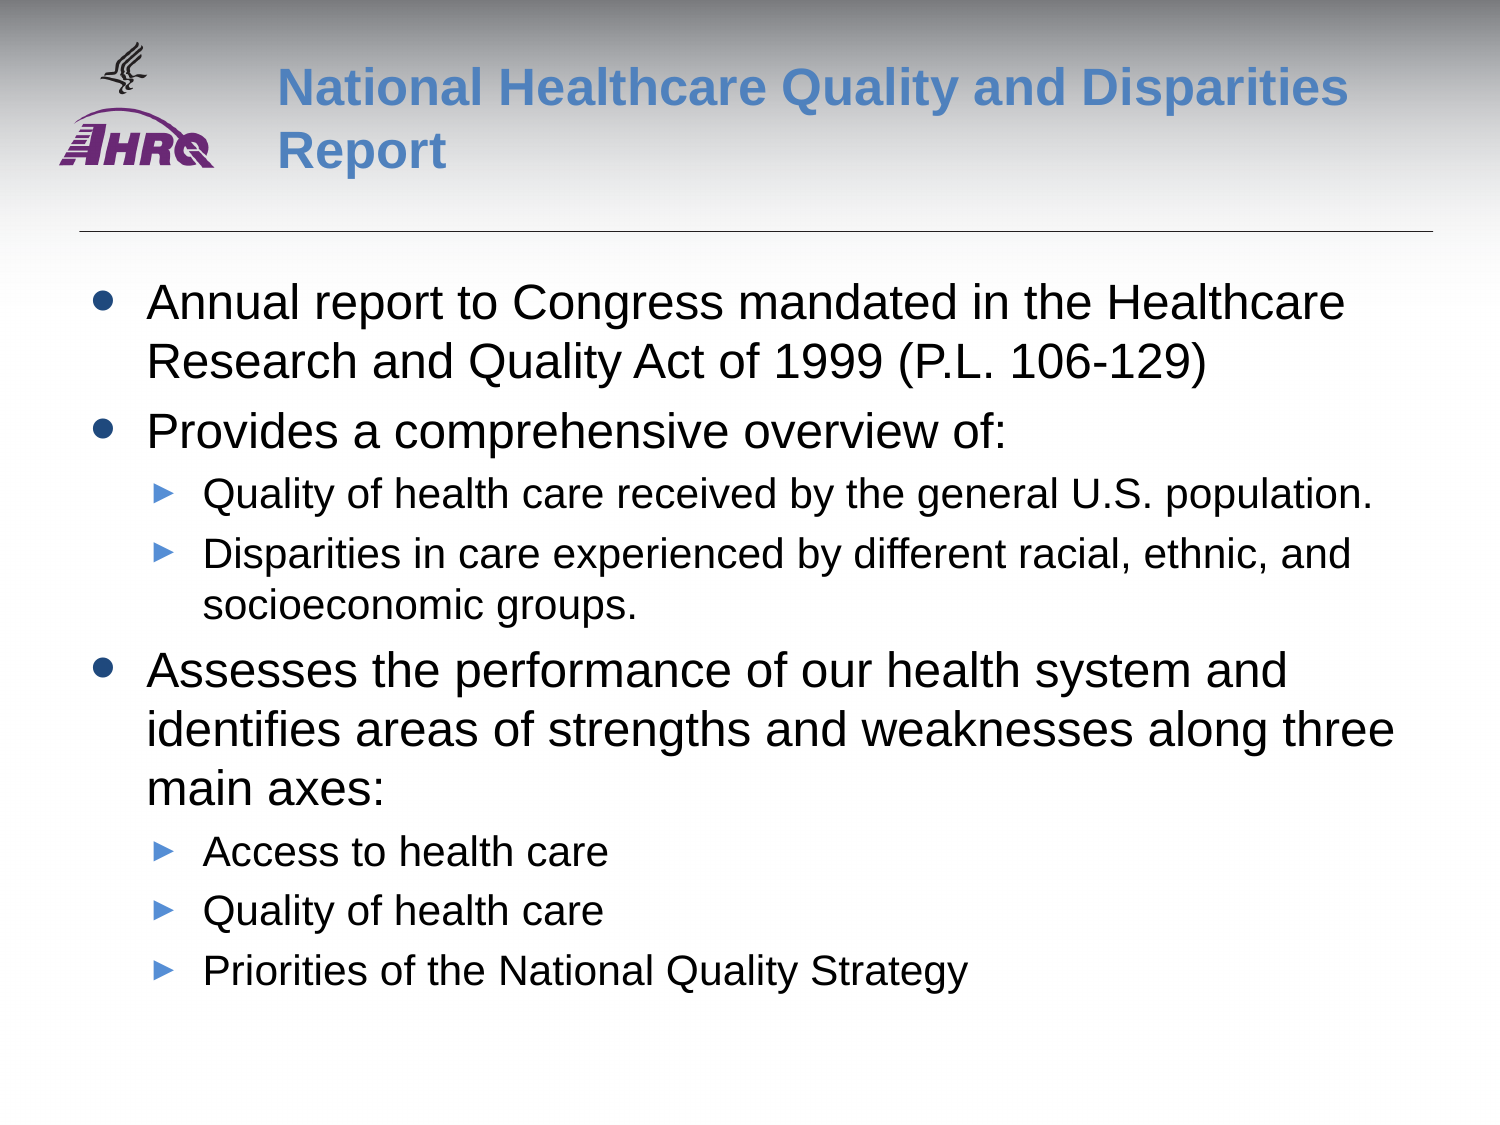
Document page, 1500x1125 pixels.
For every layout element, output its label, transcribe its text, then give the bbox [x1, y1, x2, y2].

title National Healthcare Quality and Disparities Report [262, 45, 1425, 188]
list Annual report to Congress mandated in the Healthcare Research and Quality Act of 1999 (P.L. 106-129) Provides a comprehensive overview of: Quality of health care received by the general U.S. population. Disparities in care experienced by different racial, ethnic, and socioeconomic groups. Assesses the performance of our health system and identifies areas of strengths and weaknesses along three main axes: Access to health care Quality of health care Priorities of the National Quality Strategy [75, 262, 1425, 1005]
picture [0, 0, 1500, 1125]
